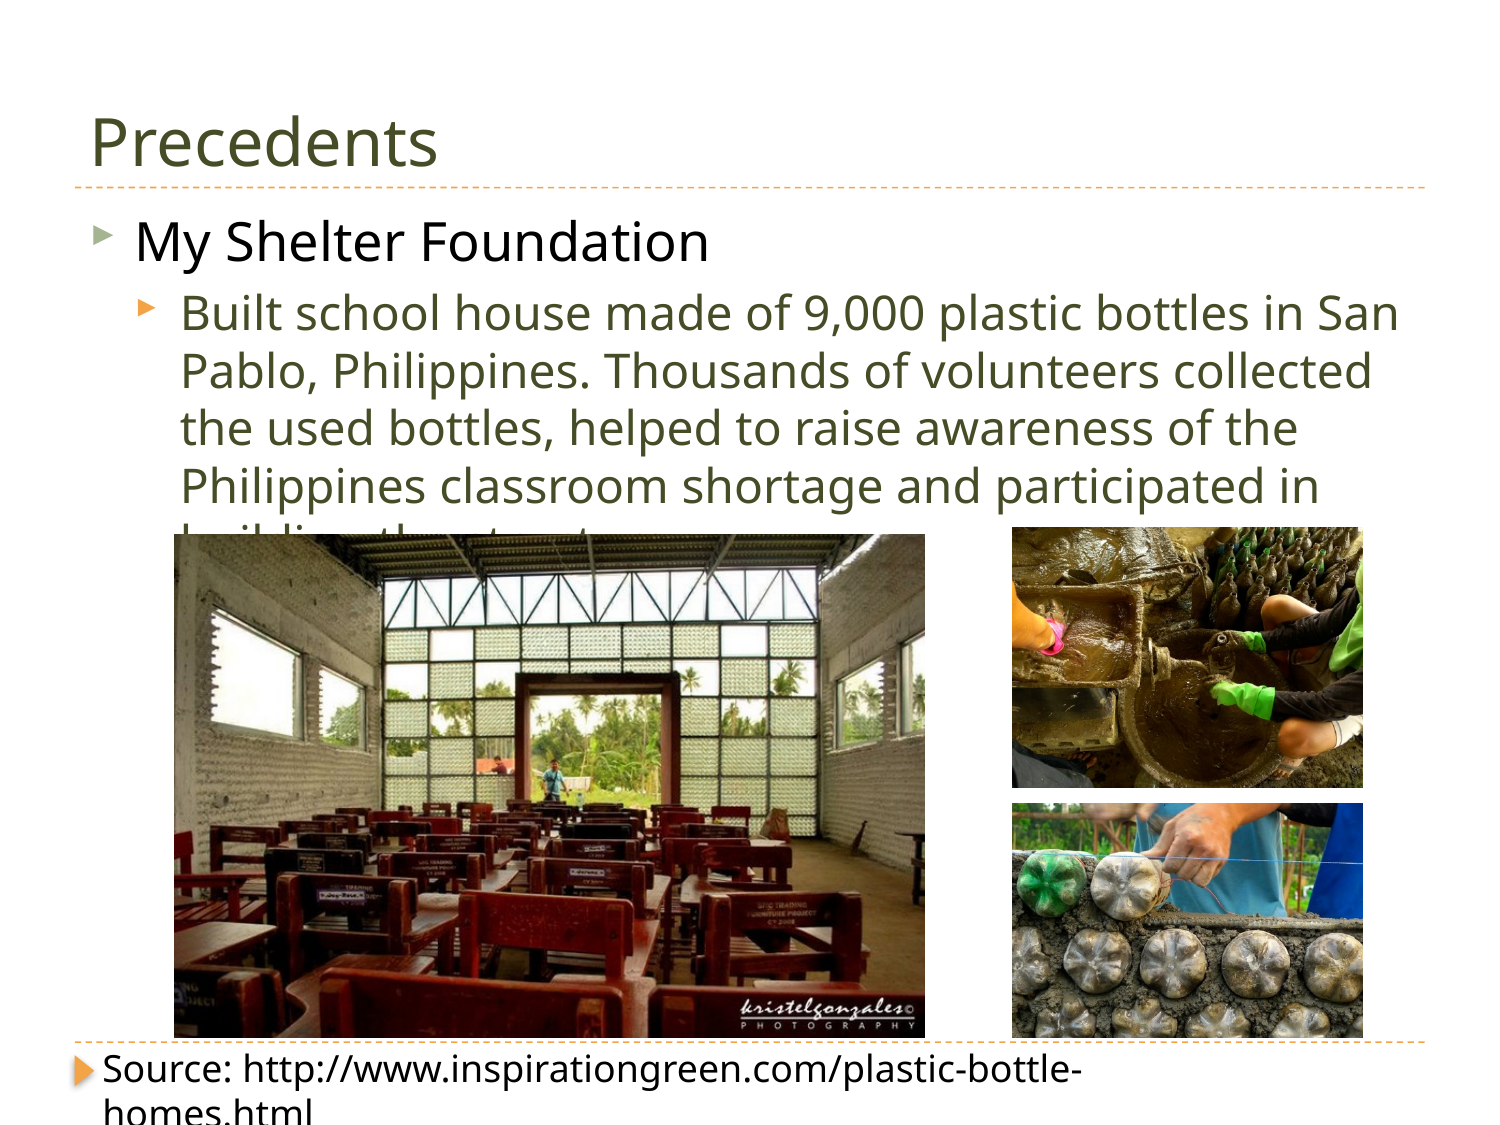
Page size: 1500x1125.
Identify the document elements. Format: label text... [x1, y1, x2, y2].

picture [174, 534, 926, 1038]
text_box Source: http://www.inspirationgreen.com/plastic-bottle-homes.html [87, 1037, 1263, 1125]
title Precedents [75, 24, 1425, 188]
list My Shelter Foundation Built school house made of 9,000 plastic bottles in San Pablo, Philippines. Thousands of volunteers collected the used bottles, helped to raise awareness of the Philippines classroom shortage and participated in building the structure. [75, 200, 1425, 1010]
picture [1012, 527, 1363, 788]
picture [1012, 803, 1363, 1038]
